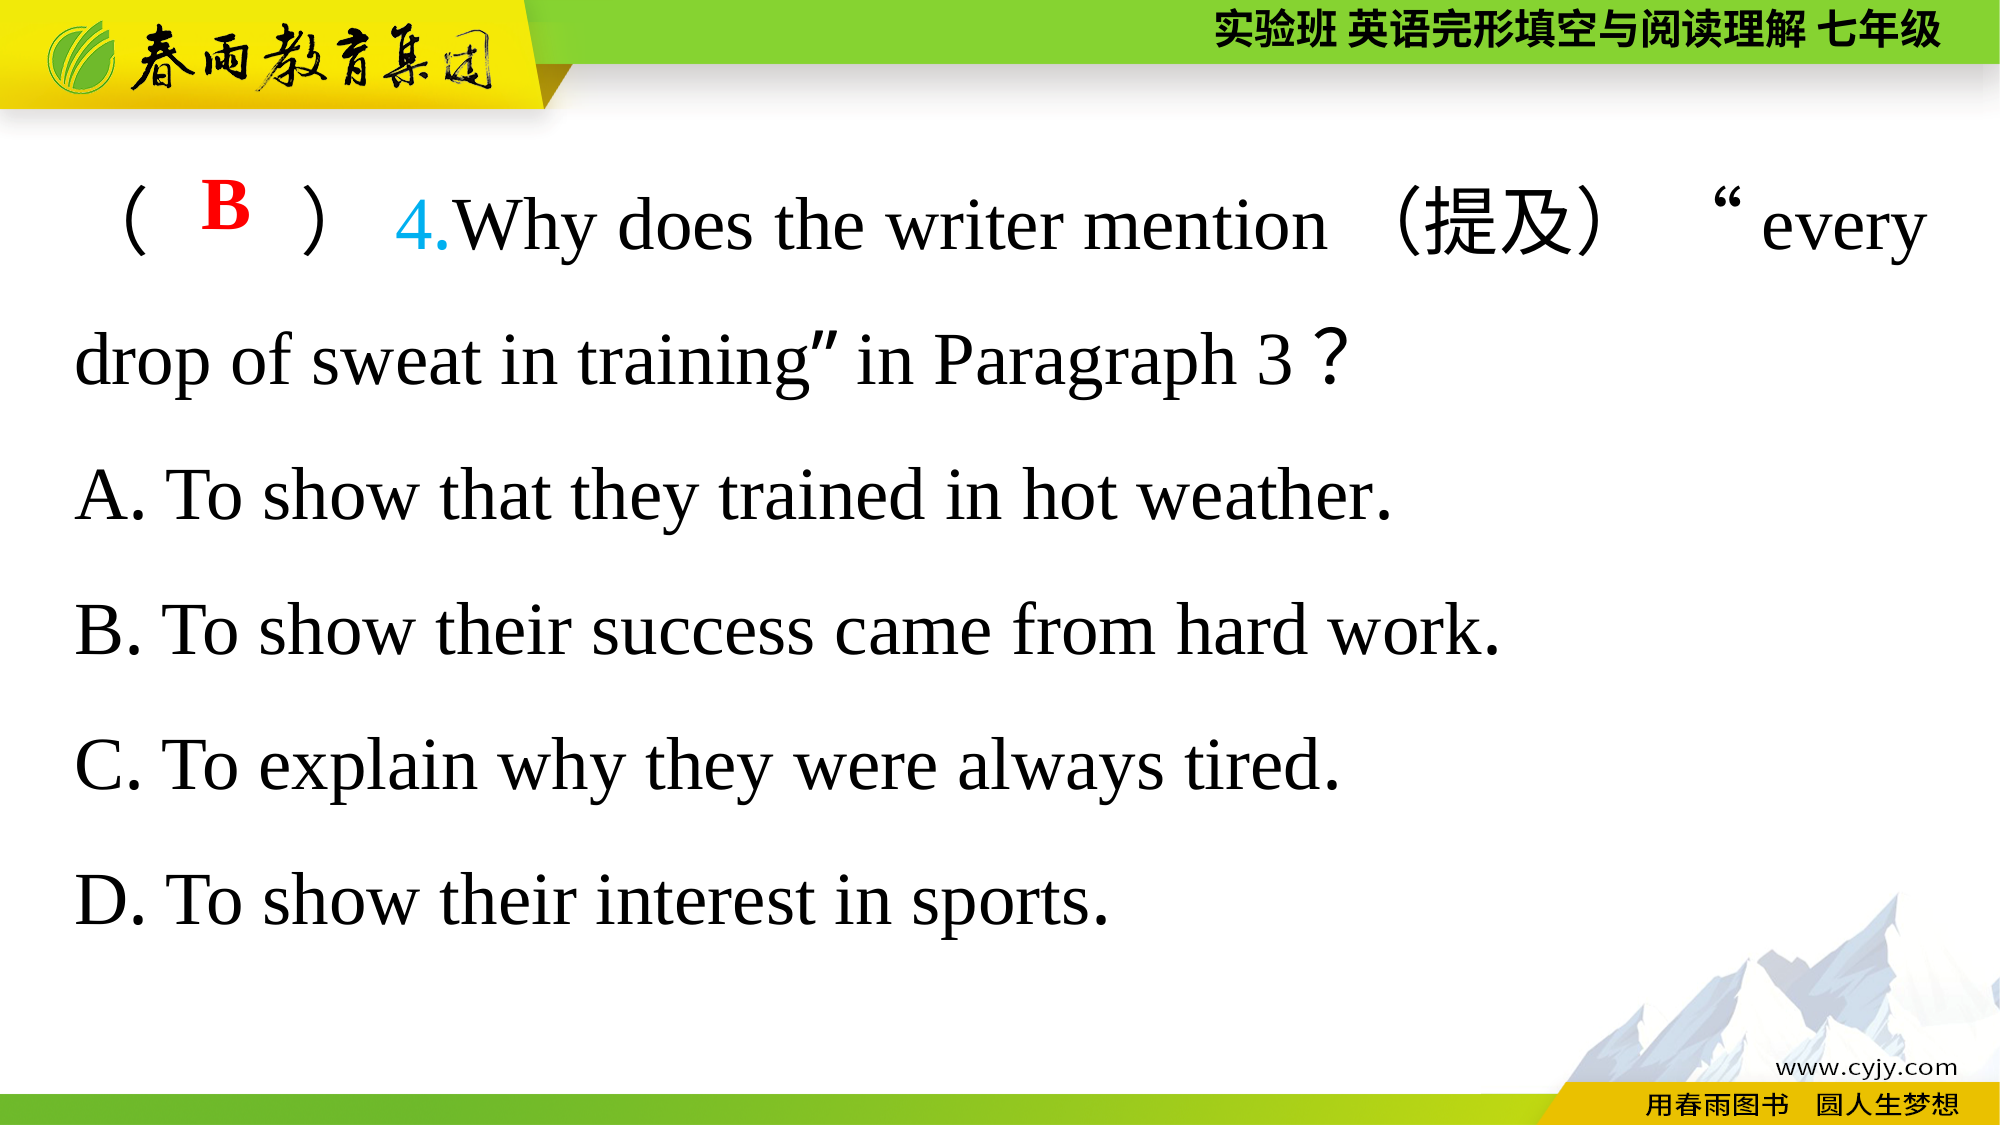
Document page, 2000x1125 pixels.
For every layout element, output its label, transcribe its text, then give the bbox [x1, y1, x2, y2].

text_box B [186, 146, 267, 252]
picture [0, 0, 2000, 1125]
list （ ）4.Why does the writer mention（提及） “every drop of sweat in training” in Paragraph 3？ A. To show that they trained in hot weather. B. To show their success came from hard work. C. To explain why they were always tired. D. To show their interest in sports. [59, 122, 1944, 939]
